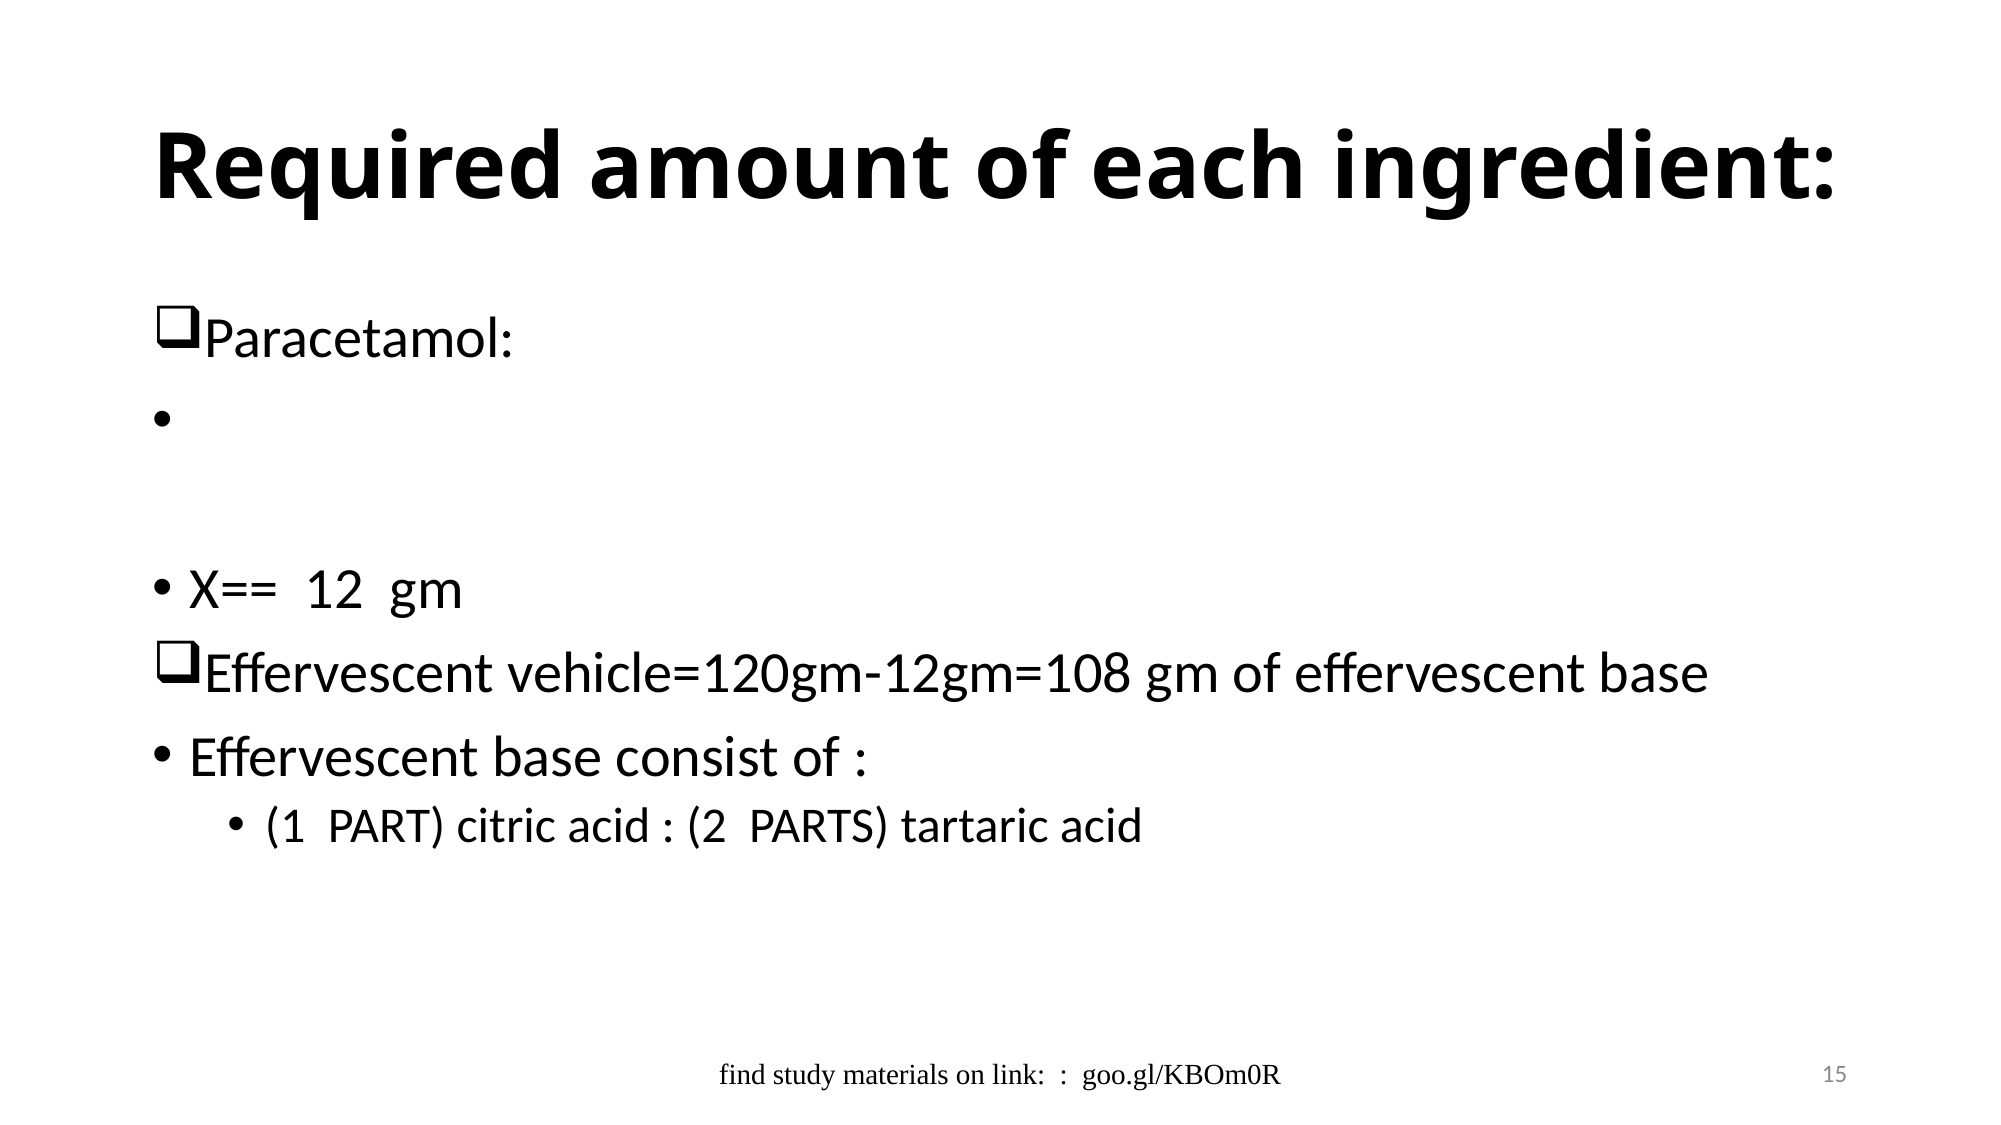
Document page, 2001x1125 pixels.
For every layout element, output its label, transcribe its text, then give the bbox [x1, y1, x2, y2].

slide_number 15 [1412, 1042, 1863, 1103]
title Required amount of each ingredient: [137, 59, 1863, 278]
footer find study materials on link: : goo.gl/KBOm0R [662, 1042, 1338, 1103]
